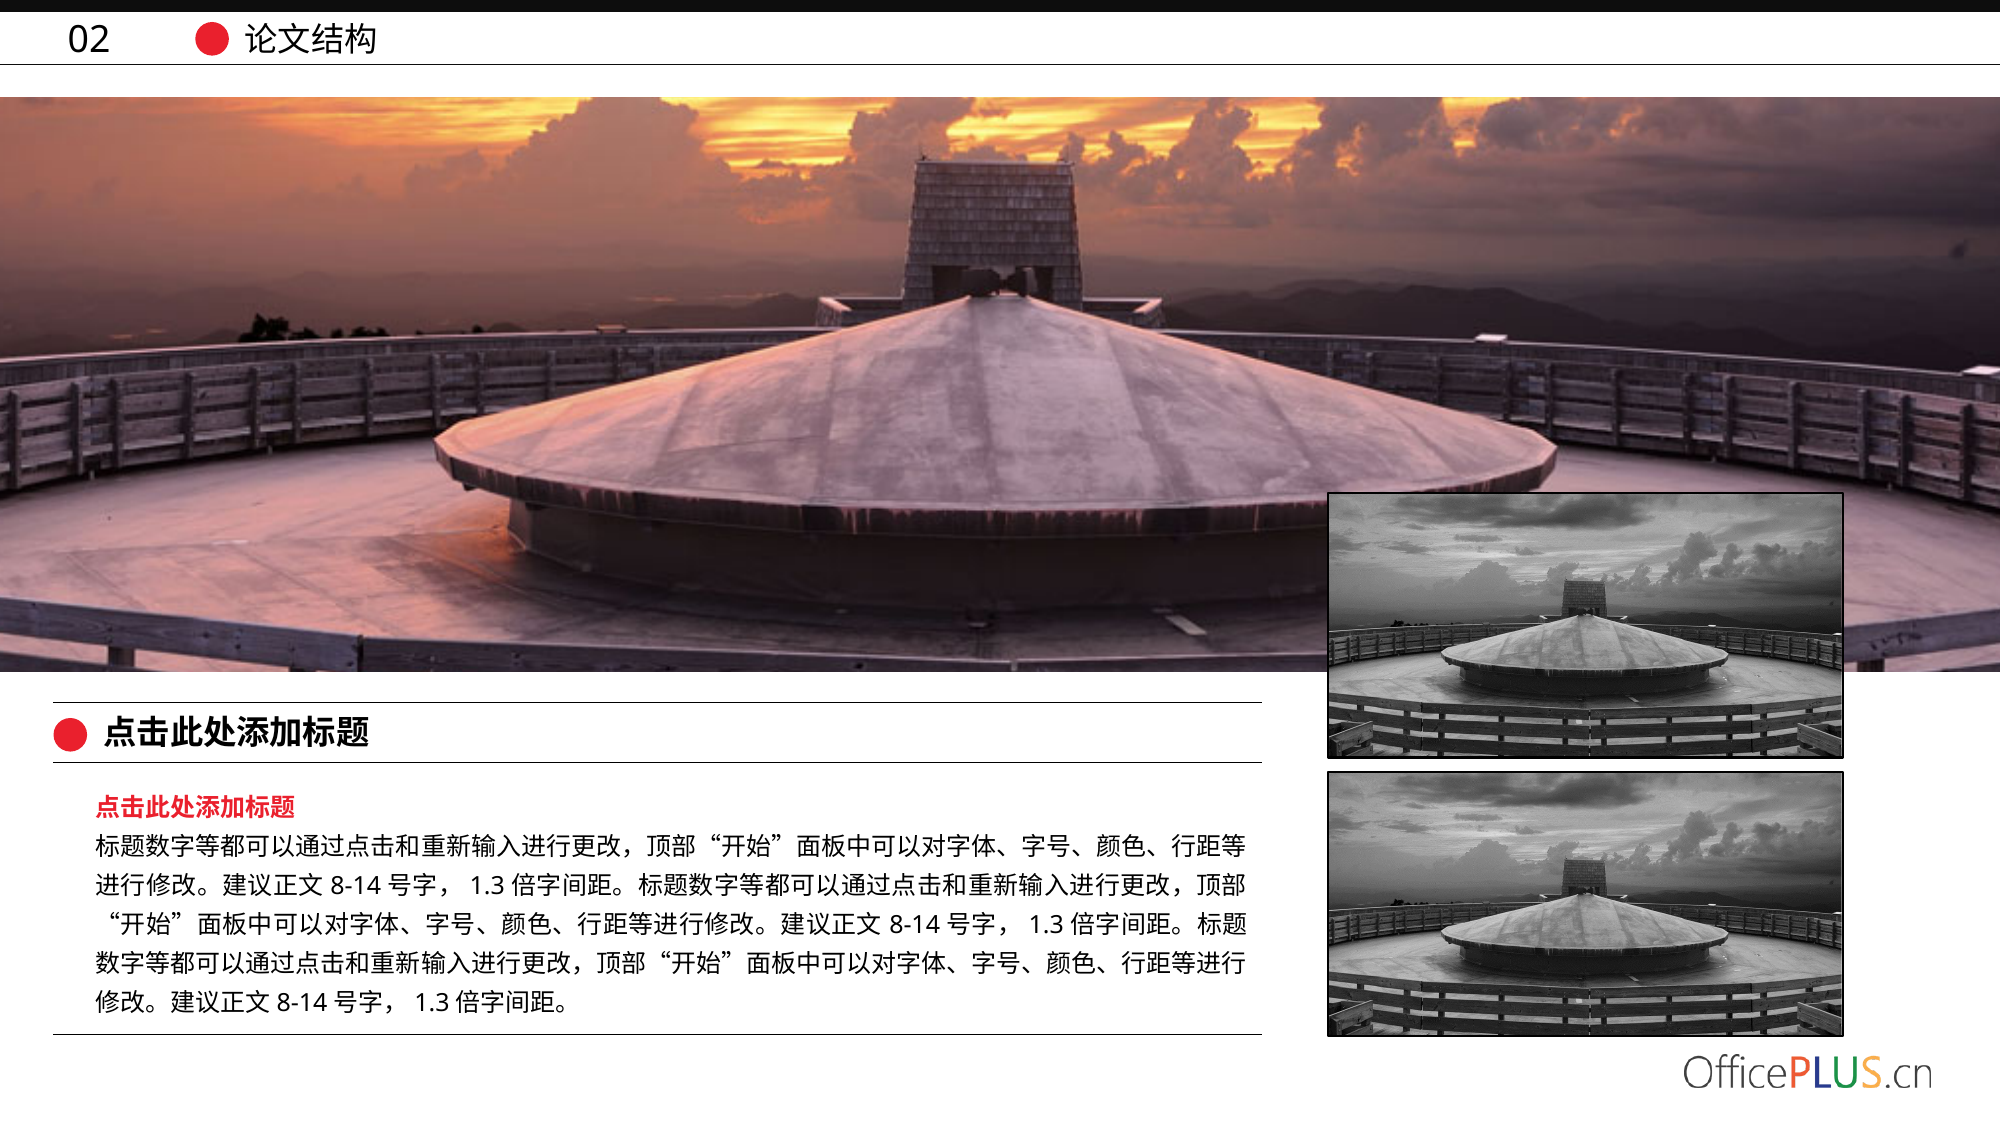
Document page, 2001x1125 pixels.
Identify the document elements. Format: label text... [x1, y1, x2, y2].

text_box 02 [52, 7, 126, 67]
picture [1328, 772, 1842, 1035]
text_box [194, 20, 230, 57]
text_box 点击此处添加标题 [88, 704, 385, 759]
text_box [52, 716, 89, 753]
text_box 点击此处添加标题 标题数字等都可以通过点击和重新输入进行更改，顶部“开始”面板中可以对字体、字号、颜色、行距等进行修改。建议正文8-14号字，1.3倍字间距。标题数字等都可以通过点击和重新输入进行更改，顶部“开始”面板中可以对字体、字号、颜色、行距等进行修改。建议正文8-14号字，1.3倍字间距。标题数字等都可以通过点击和重新输入进行更改，顶部“开始”面板中可以对字体、字号、颜色、行距等进行修改。建议正文8-14号字，1.3倍字间距。 [80, 775, 1263, 1024]
picture [0, 97, 2000, 757]
text_box 论文结构 [229, 10, 393, 66]
picture [1684, 1054, 1931, 1088]
